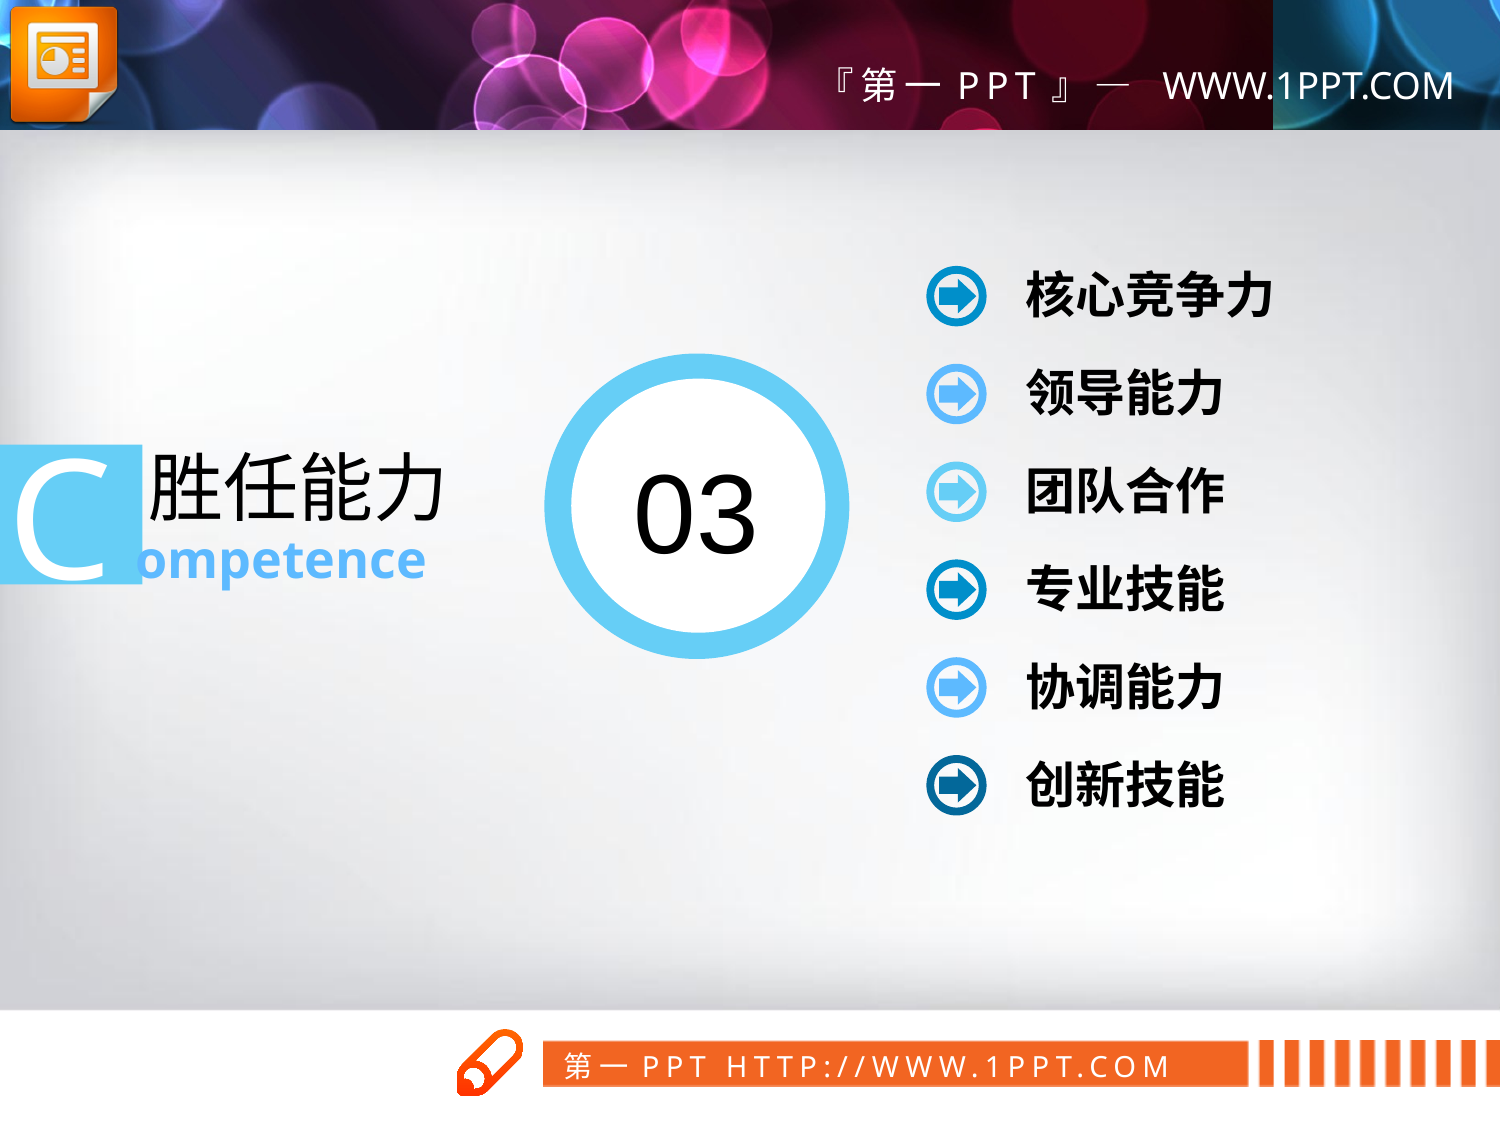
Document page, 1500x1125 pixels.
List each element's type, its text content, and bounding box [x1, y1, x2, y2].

text_box [926, 265, 987, 327]
picture [543, 1040, 1500, 1087]
text_box [926, 363, 987, 425]
text_box [926, 657, 987, 718]
picture [0, 0, 1500, 1012]
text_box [544, 353, 850, 660]
text_box 协调能力 [1010, 648, 1241, 724]
text_box 专业技能 [1010, 550, 1241, 625]
text_box [926, 461, 987, 522]
text_box 创新技能 [1010, 746, 1241, 822]
text_box [926, 755, 987, 816]
text_box [926, 559, 987, 620]
text_box 领导能力 [1010, 353, 1241, 429]
text_box 团队合作 [1010, 452, 1241, 527]
text_box 核心竞争力 [1010, 255, 1291, 331]
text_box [0, 405, 513, 623]
